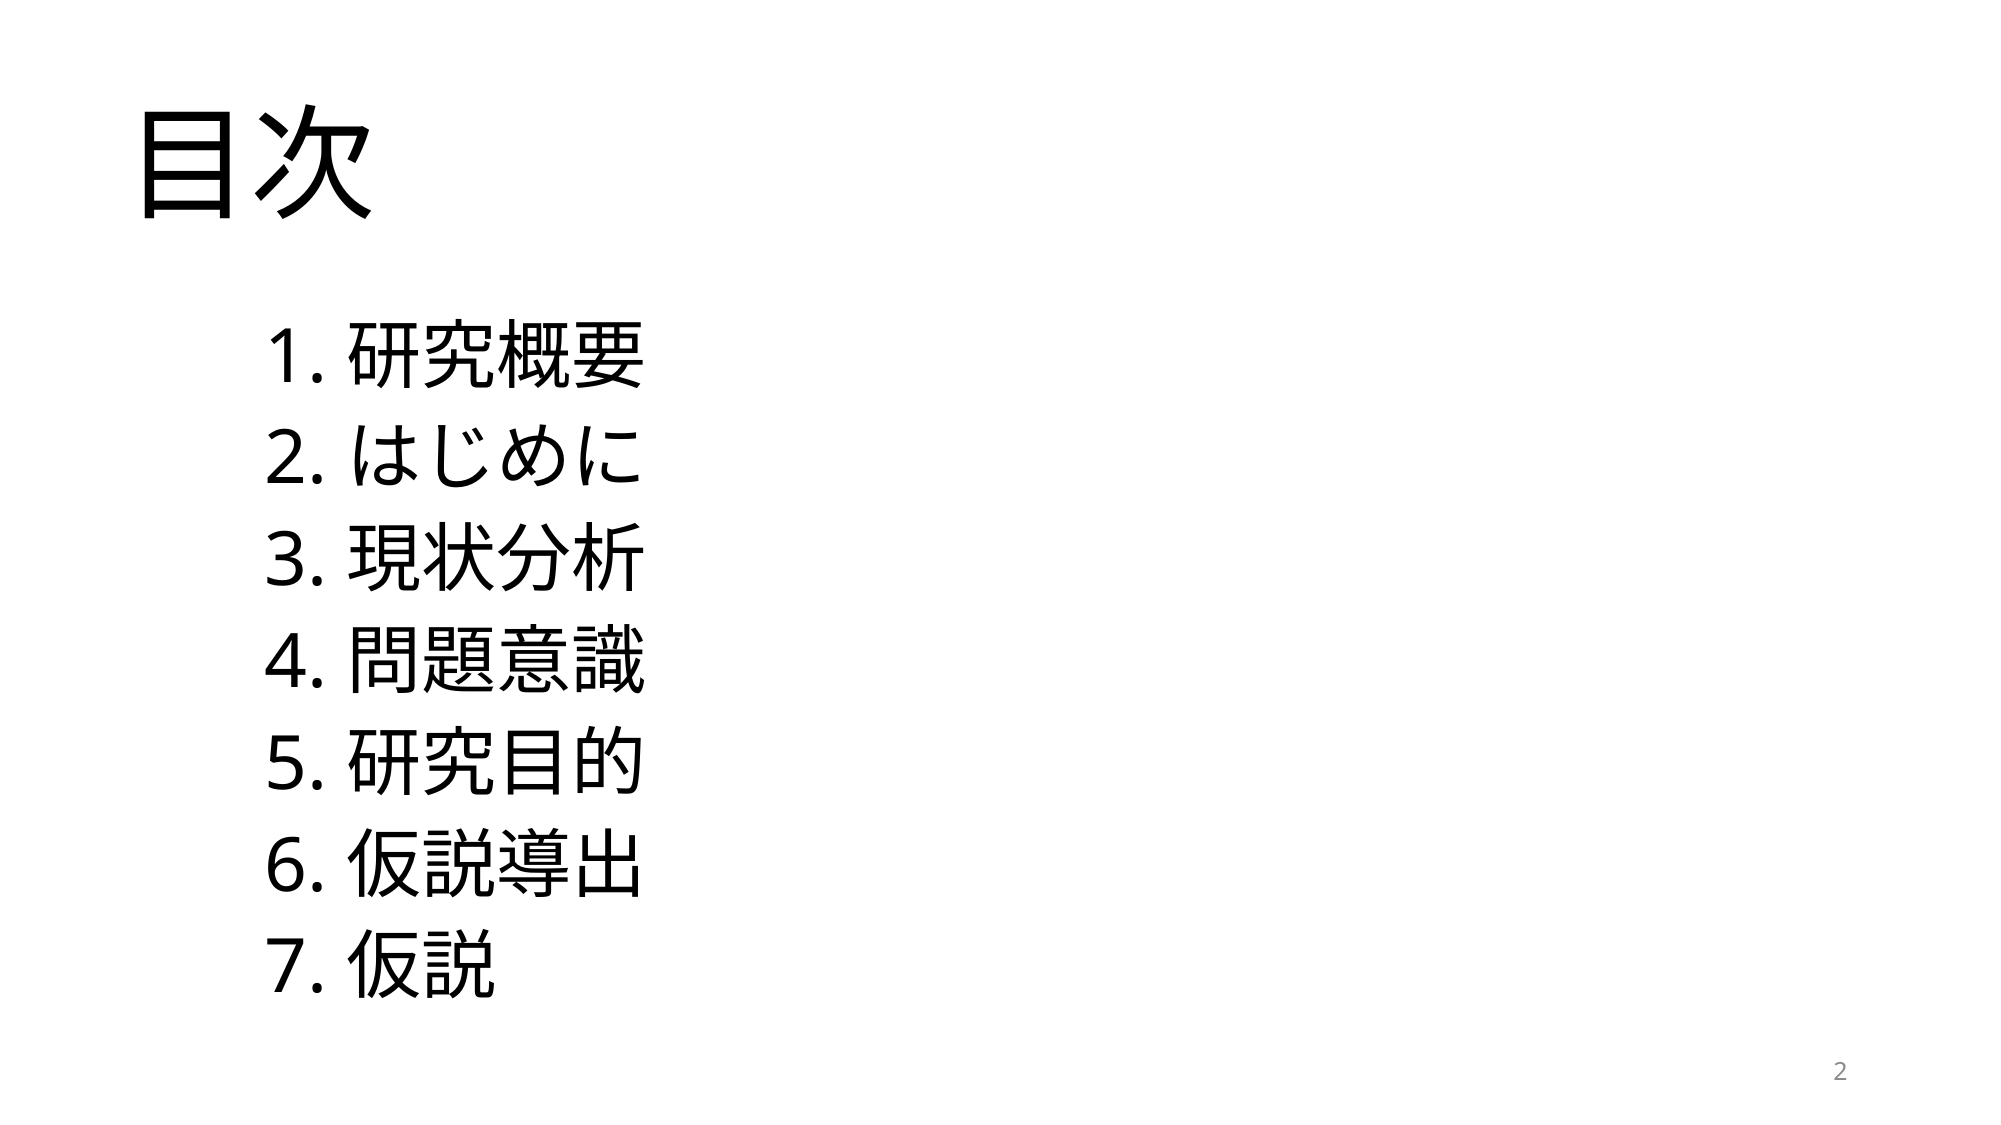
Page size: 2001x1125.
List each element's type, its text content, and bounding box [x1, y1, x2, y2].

slide_number 2 [1412, 1042, 1863, 1103]
subtitle 1.研究概要 2.はじめに 3.現状分析 4.問題意識 5.研究目的 6.仮説導出 7.仮説 [249, 309, 1750, 934]
title 目次 [94, 74, 406, 245]
